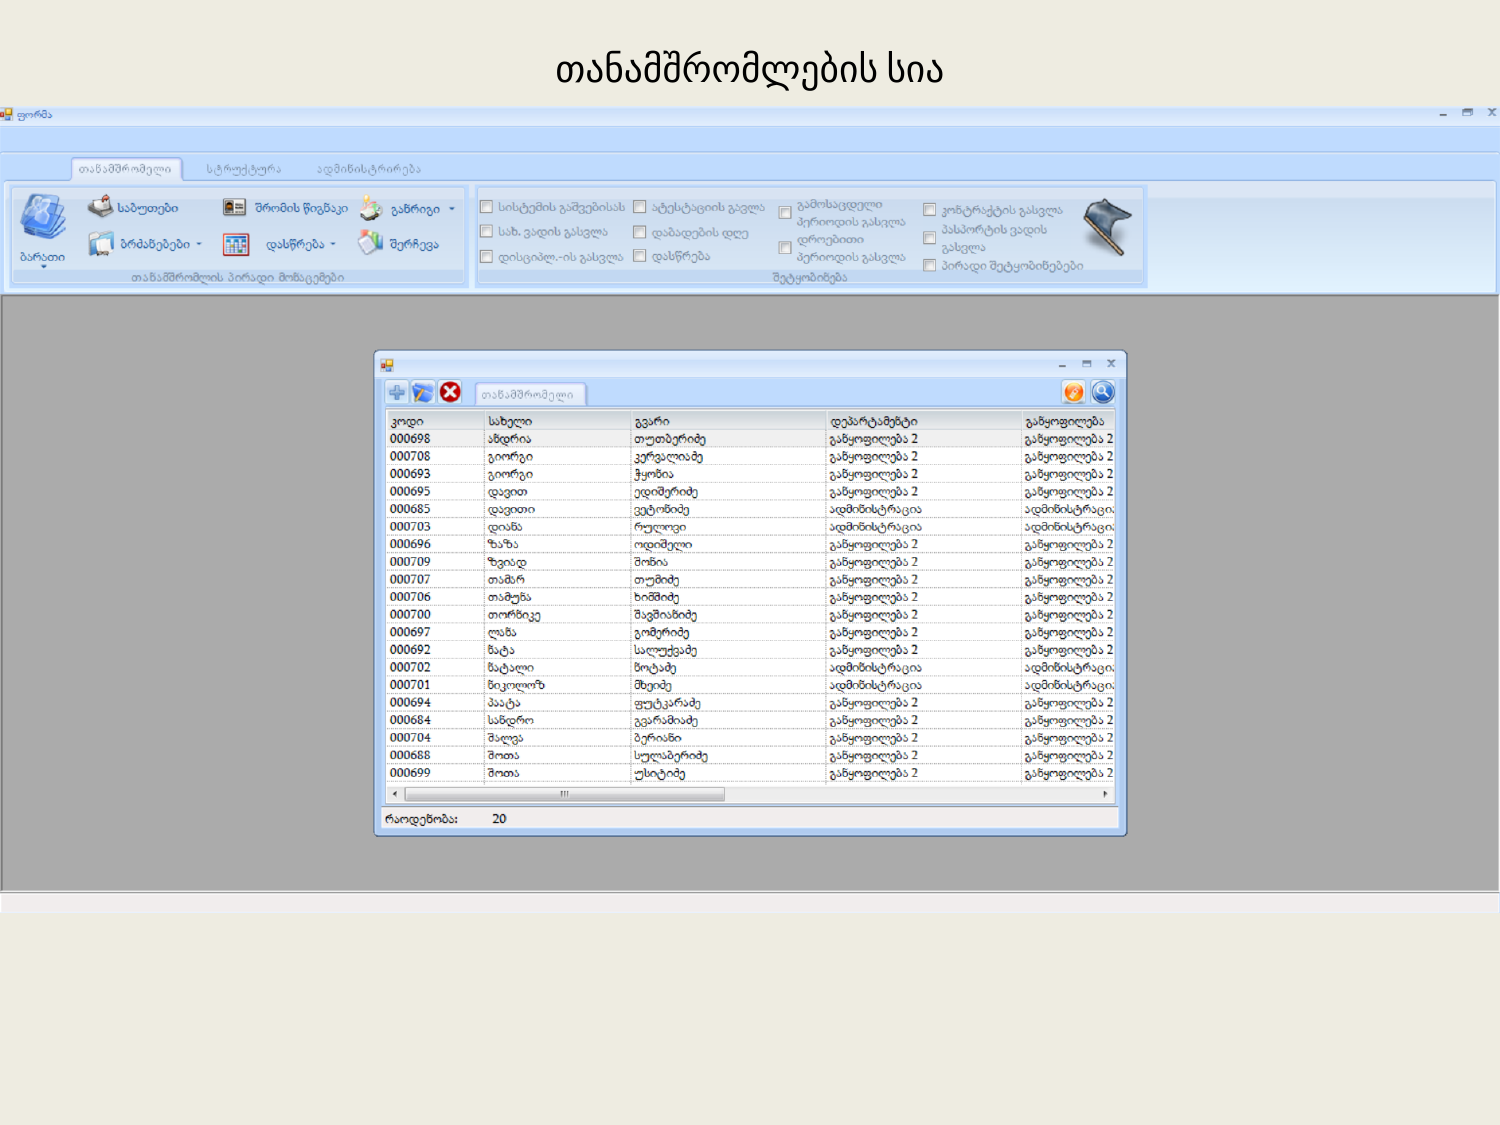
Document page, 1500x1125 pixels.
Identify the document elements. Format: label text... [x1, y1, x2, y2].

picture [0, 105, 1500, 913]
text_box თანამშრომლების სია [81, 37, 1418, 98]
